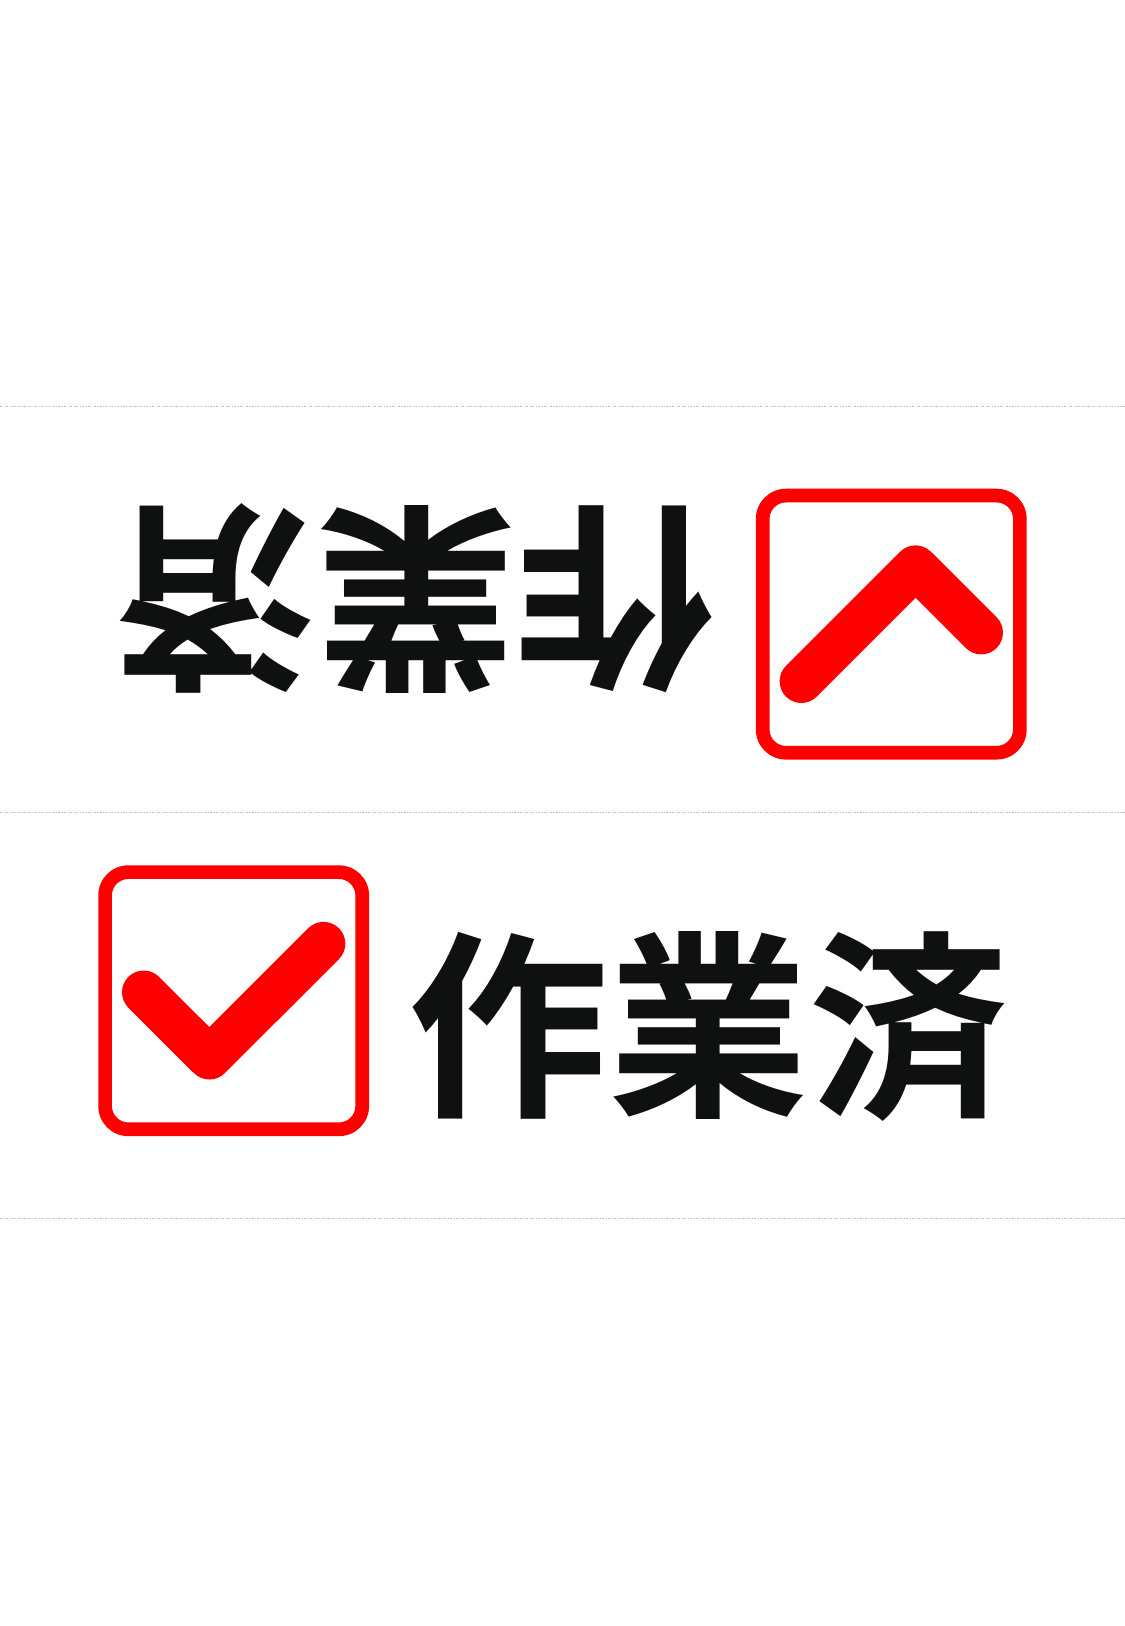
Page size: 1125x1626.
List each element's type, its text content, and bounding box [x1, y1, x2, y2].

text_box [97, 864, 371, 1138]
text_box [754, 487, 1028, 761]
text_box 作業済 [101, 476, 732, 731]
text_box 作業済 [393, 894, 1024, 1149]
